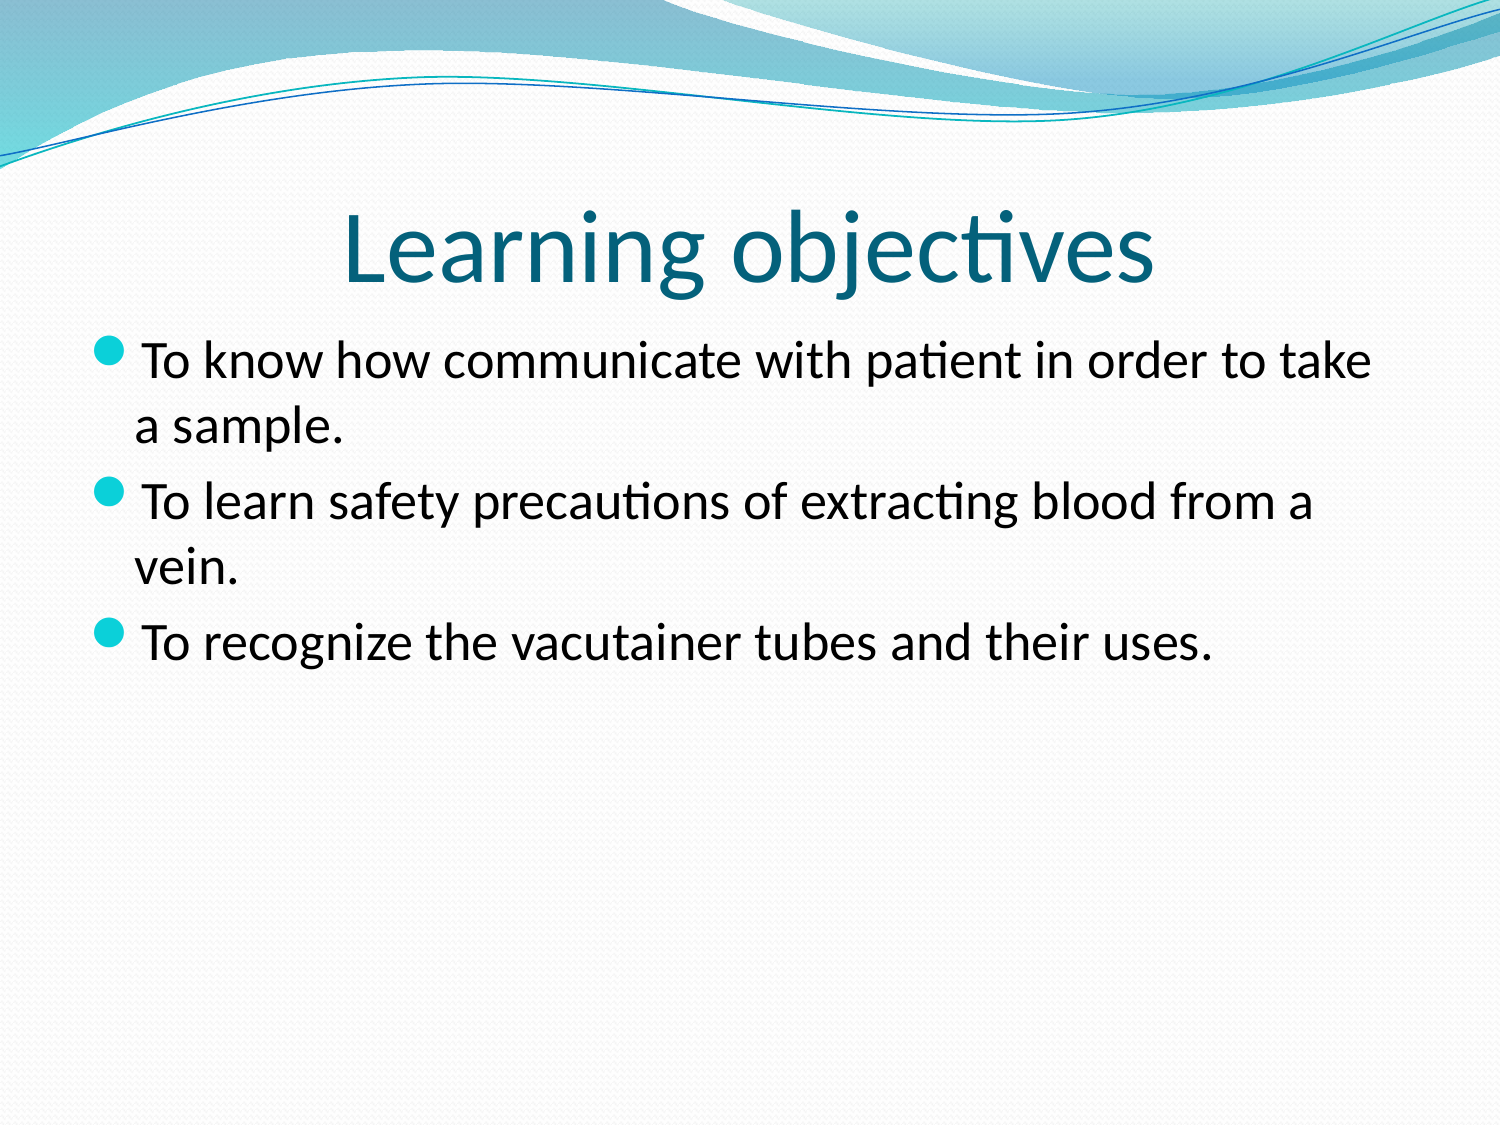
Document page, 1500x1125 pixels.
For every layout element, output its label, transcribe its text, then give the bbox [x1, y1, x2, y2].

title Learning objectives [75, 115, 1425, 303]
list To know how communicate with patient in order to take a sample. To learn safety precautions of extracting blood from a vein. To recognize the vacutainer tubes and their uses. [75, 317, 1425, 1038]
